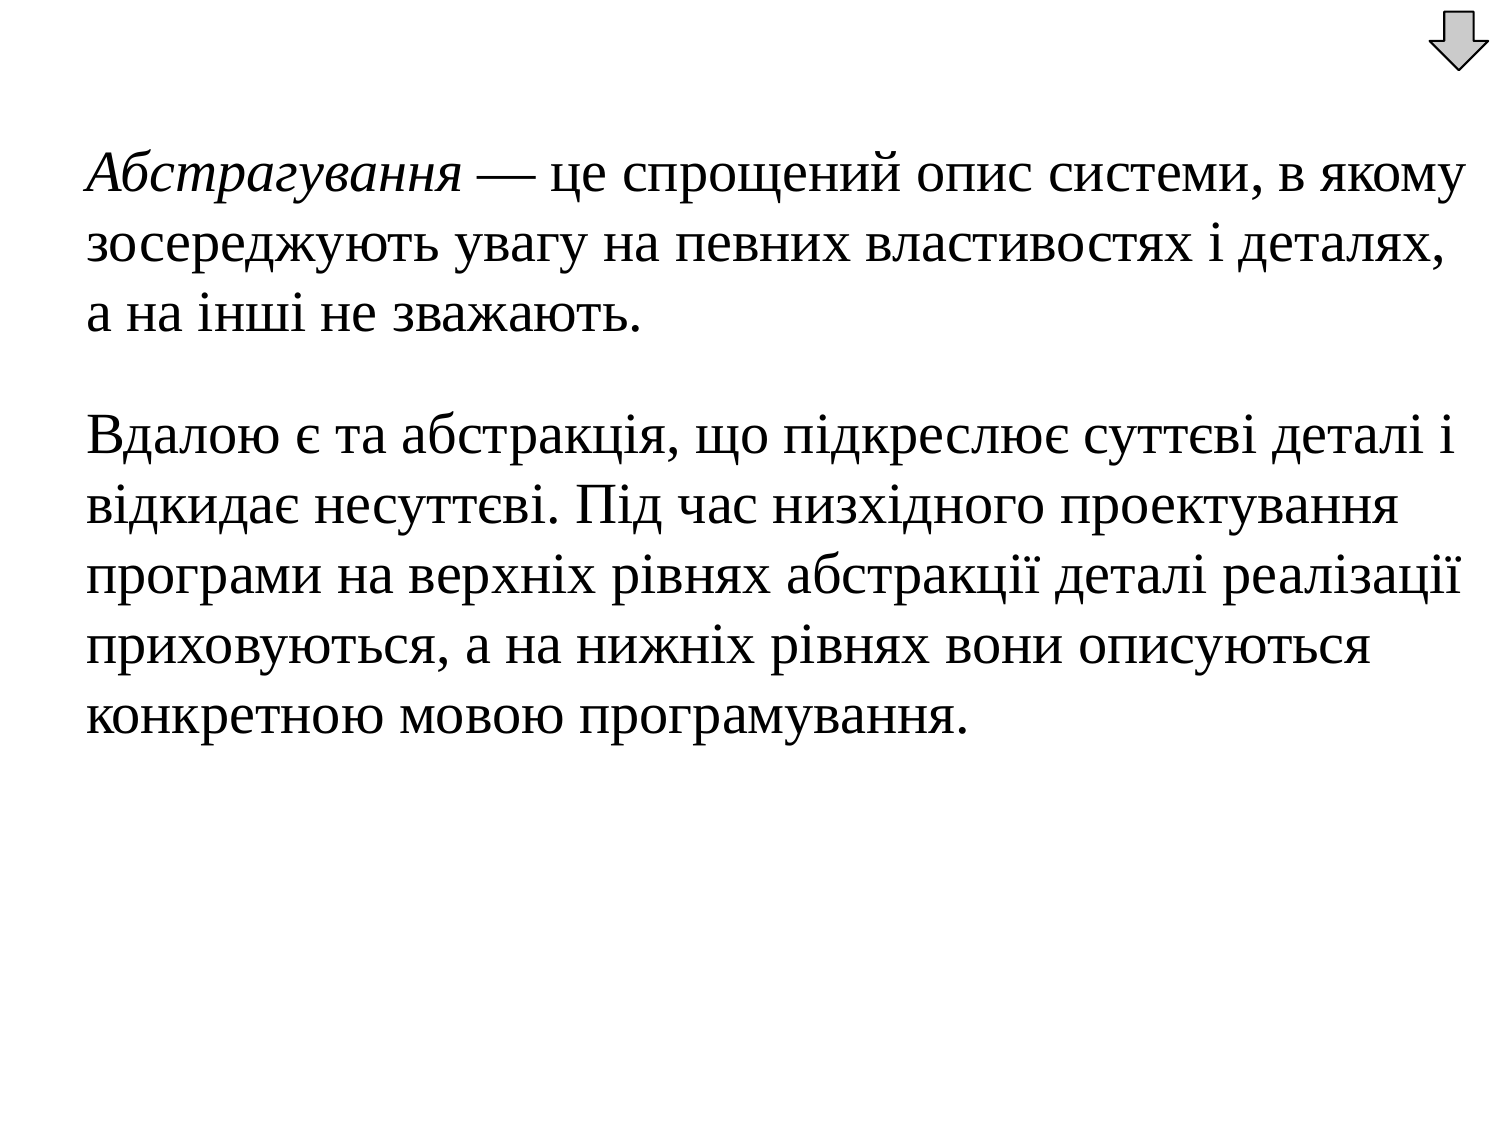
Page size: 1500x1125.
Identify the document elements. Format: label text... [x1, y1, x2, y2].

list Абстрагування — це спрощений опис системи, в якому зосереджують увагу на певних властивостях і деталях, а на інші не зважають. Вдалою є та абстракція, що підкреслює суттєві деталі і відкидає несуттєві. Під час низхідного проектування програми на верхніх рівнях абстракції деталі реалізації приховуються, а на нижніх рівнях вони описуються конкретною мовою програмування. [0, 125, 1500, 1125]
text_box [1429, 11, 1489, 71]
